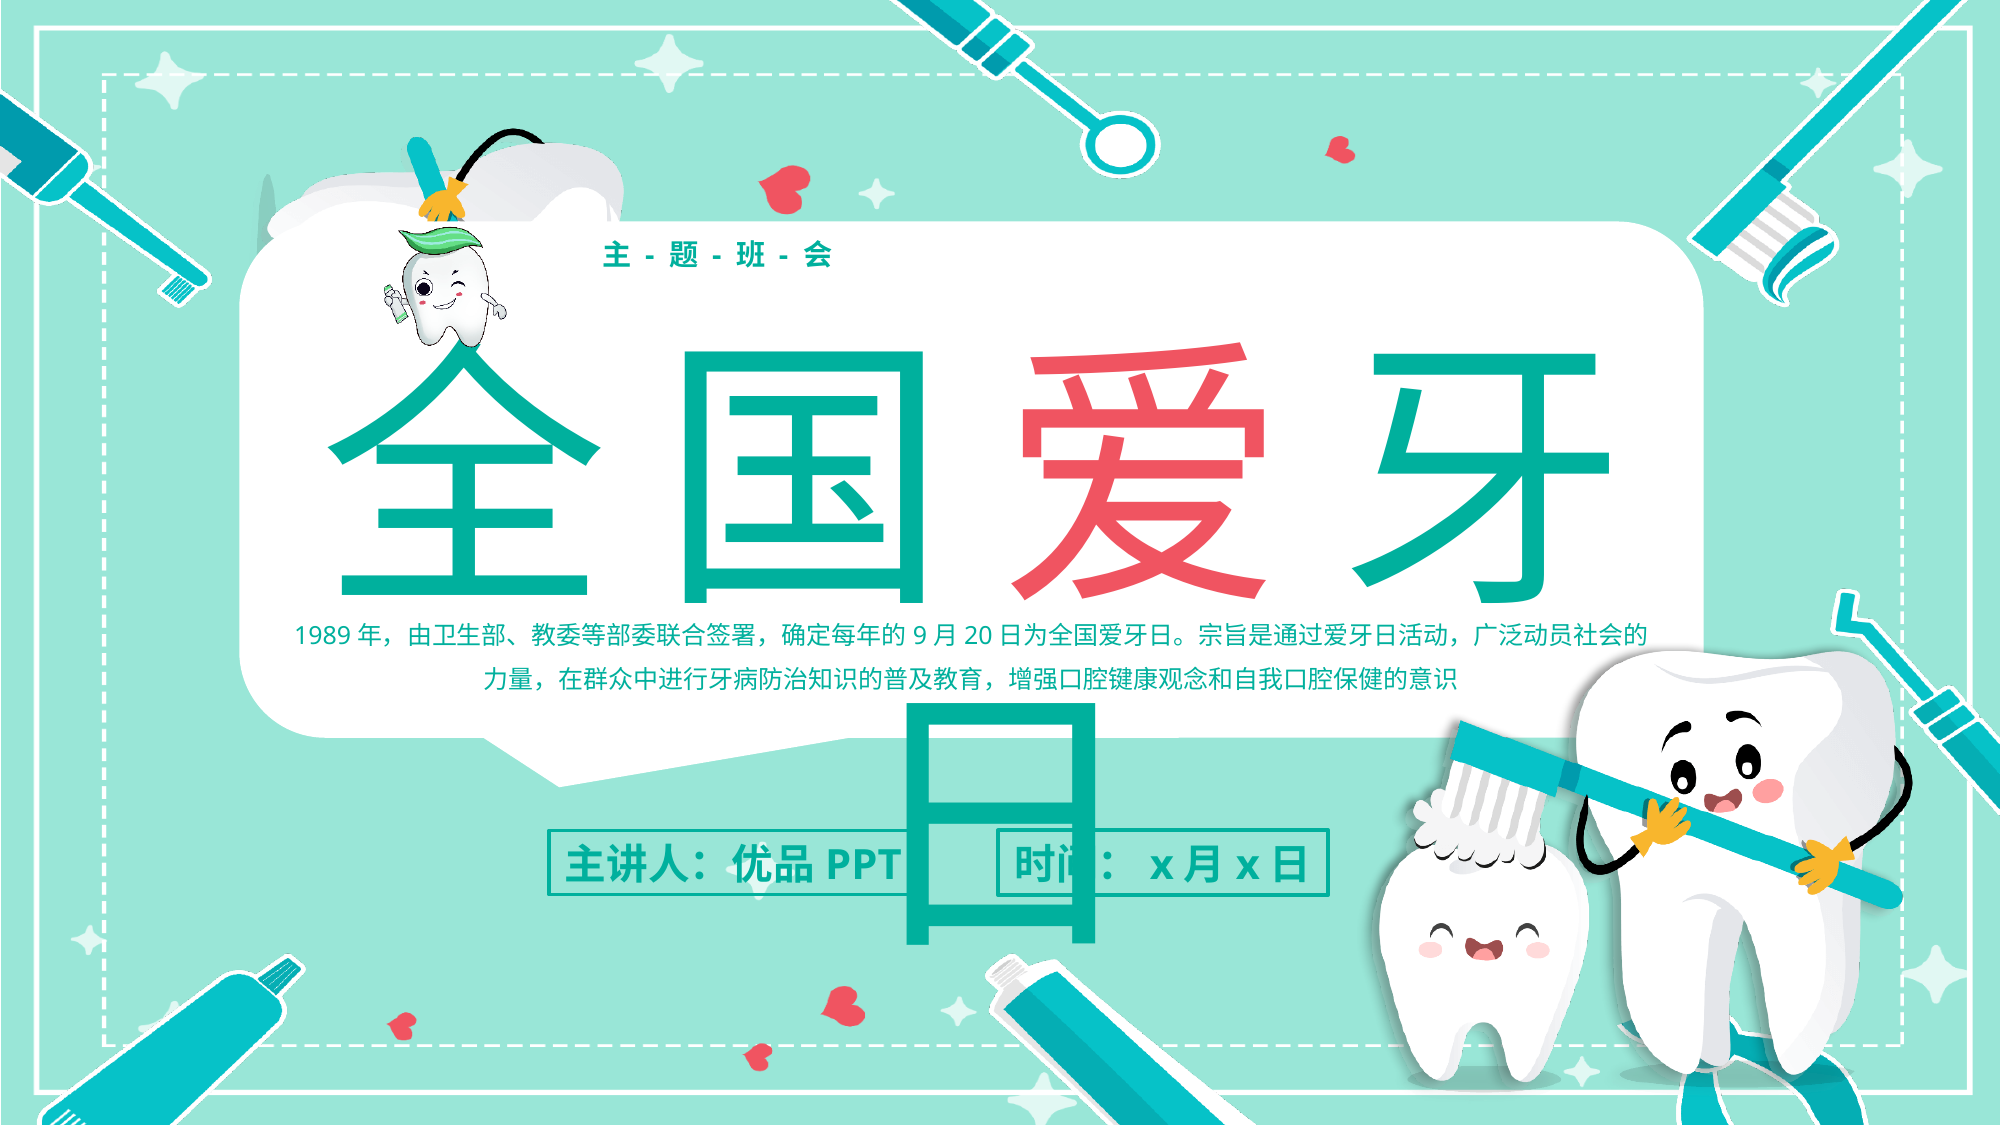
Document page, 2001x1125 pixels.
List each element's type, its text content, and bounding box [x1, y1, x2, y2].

text_box [241, 220, 369, 285]
text_box 全国爱牙日 [1564, 285, 1811, 516]
picture [0, 0, 2001, 1125]
text_box [1564, 220, 1702, 285]
text_box 全国爱牙日 [189, 285, 436, 990]
text_box 1989年，由卫生部、教委等部委联合签署，确定每年的9月20日为全国爱牙日。宗旨是通过爱牙日活动，广泛动员社会的力量，在群众中进行牙病防治知识的普及教育，增强口腔键康观念和自我口腔保健的意识 [278, 596, 436, 702]
